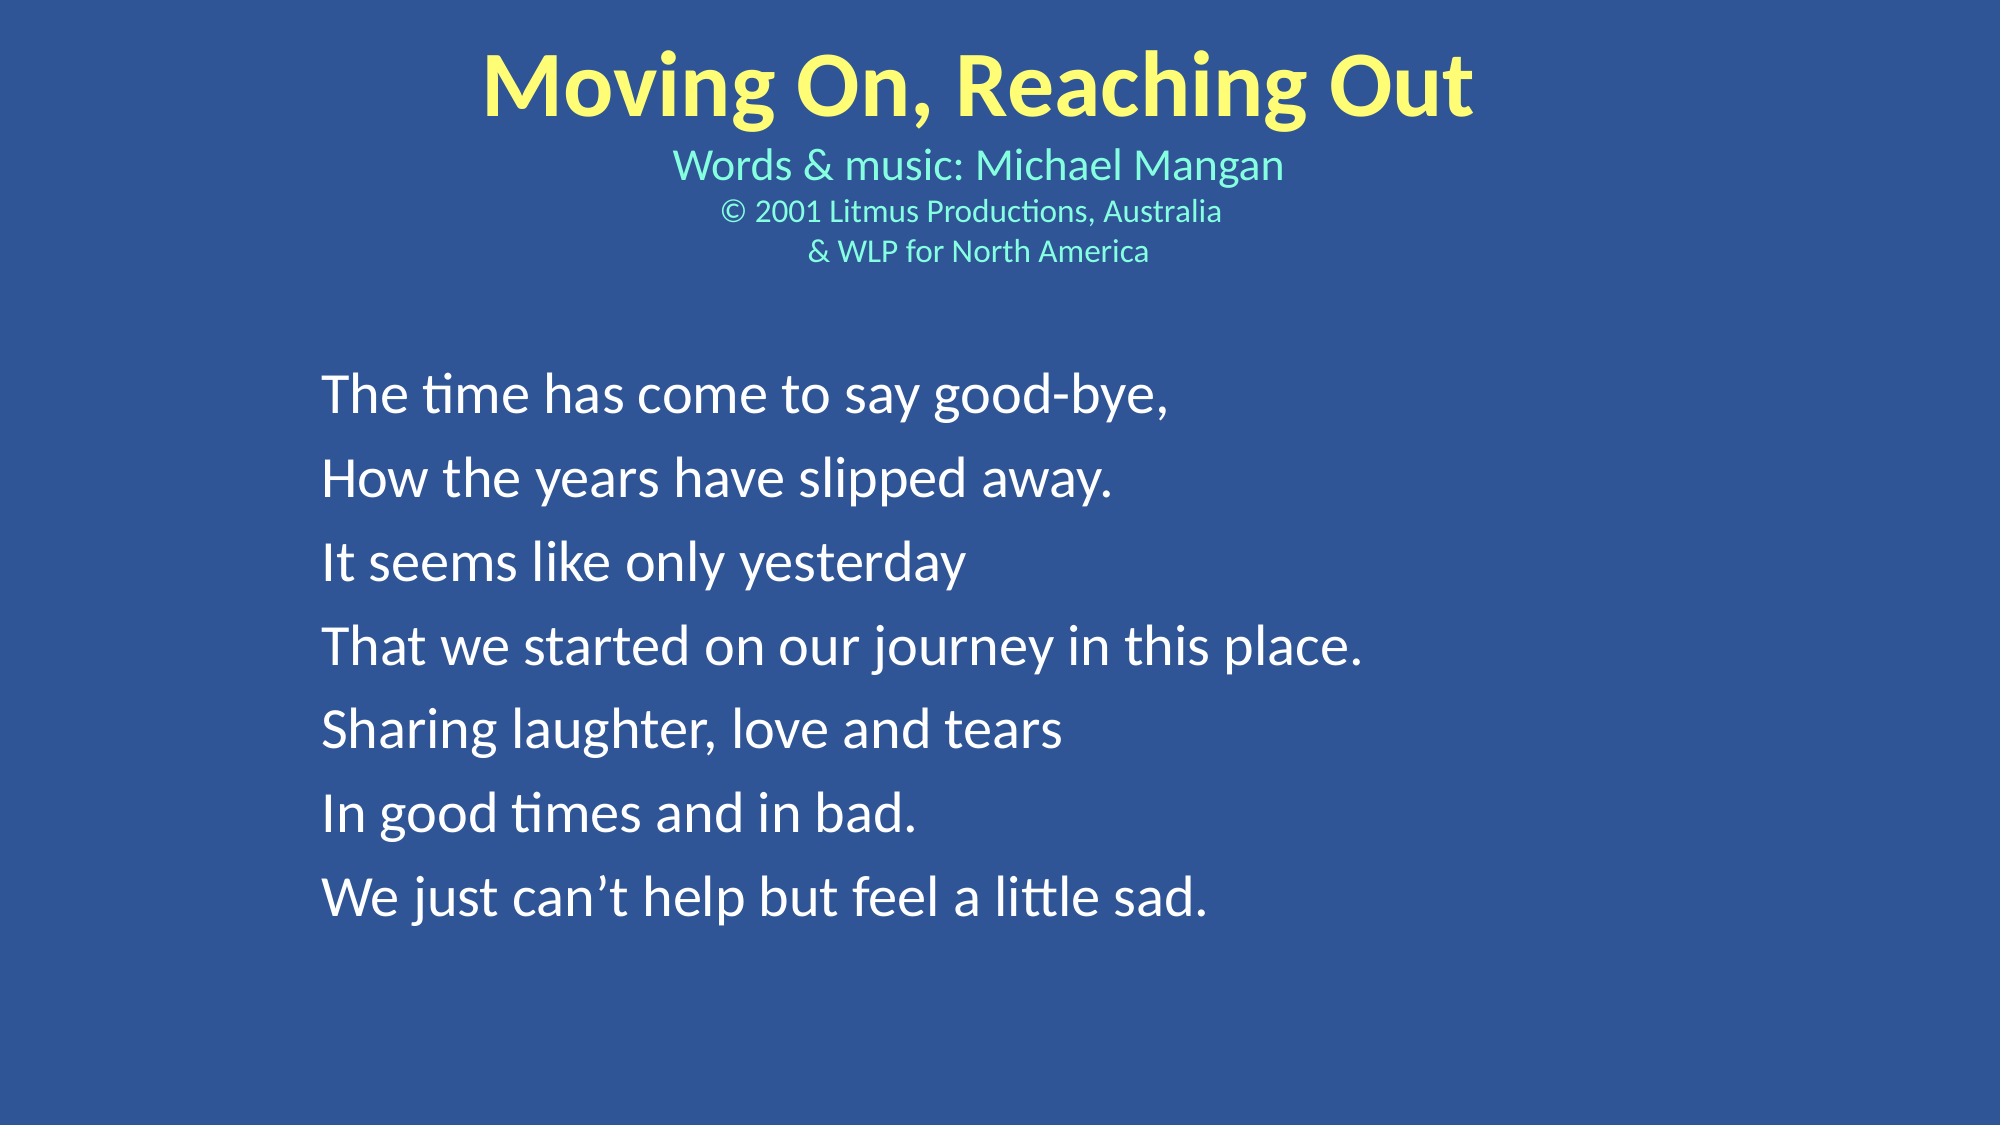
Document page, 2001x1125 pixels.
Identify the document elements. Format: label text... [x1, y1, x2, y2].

list The time has come to say good-bye, How the years have slipped away. It seems like only yesterday That we started on our journey in this place. Sharing laughter, love and tears In good times and in bad. We just can’t help but feel a little sad. [306, 356, 1694, 989]
text_box Moving On, Reaching Out Words & music: Michael Mangan © 2001 Litmus Productions, Australia & WLP for North America [291, 0, 1667, 306]
